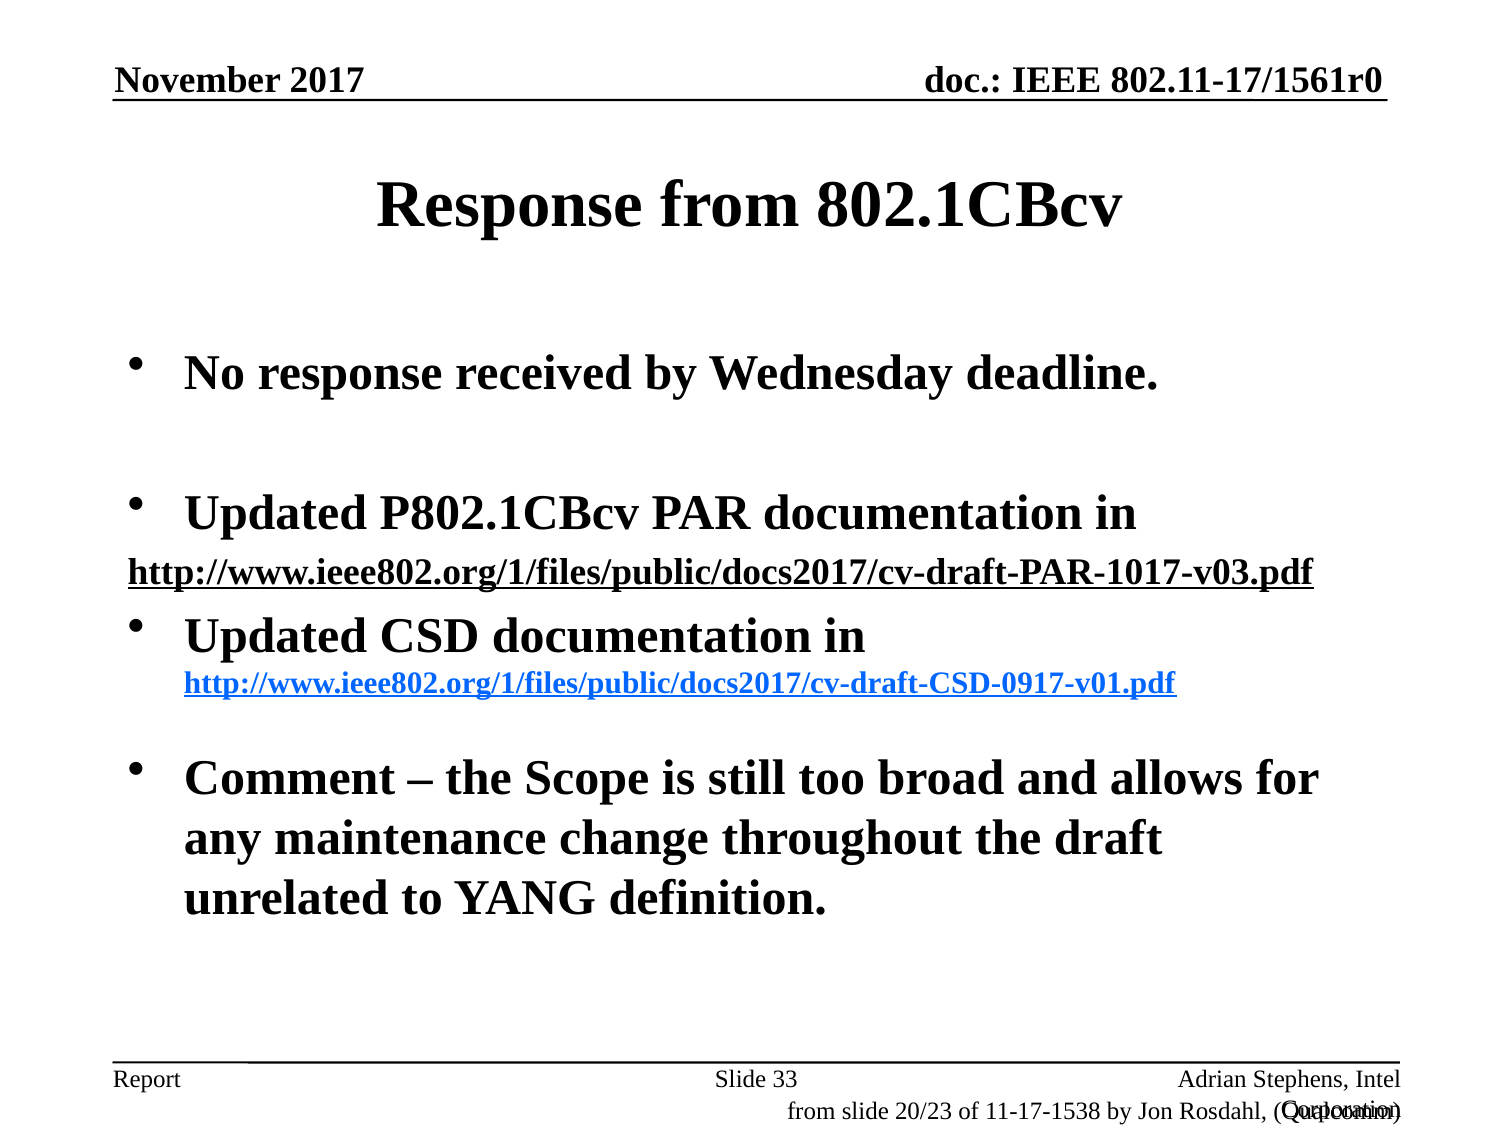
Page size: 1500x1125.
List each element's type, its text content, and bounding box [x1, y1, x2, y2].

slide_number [114, 54, 374, 101]
title Response from 802.1CBcv [112, 112, 1388, 288]
slide_number Slide 33 [711, 1061, 801, 1093]
footer Adrian Stephens, Intel Corporation [1106, 1061, 1402, 1087]
list No response received by Wednesday deadline. Updated P802.1CBcv PAR documentation in http://www.ieee802.org/1/files/public/docs2017/cv-draft-PAR-1017-v03.pdf Updated CSD documentation in http://www.ieee802.org/1/files/public/docs2017/cv-draft-CSD-0917-v01.pdf Comment – the Scope is still too broad and allows for any maintenance change throughout the draft unrelated to YANG definition. [112, 332, 1388, 938]
text_box from slide 20/23 of 11-17-1538 by Jon Rosdahl, (Qualcomm) [343, 1087, 1417, 1125]
